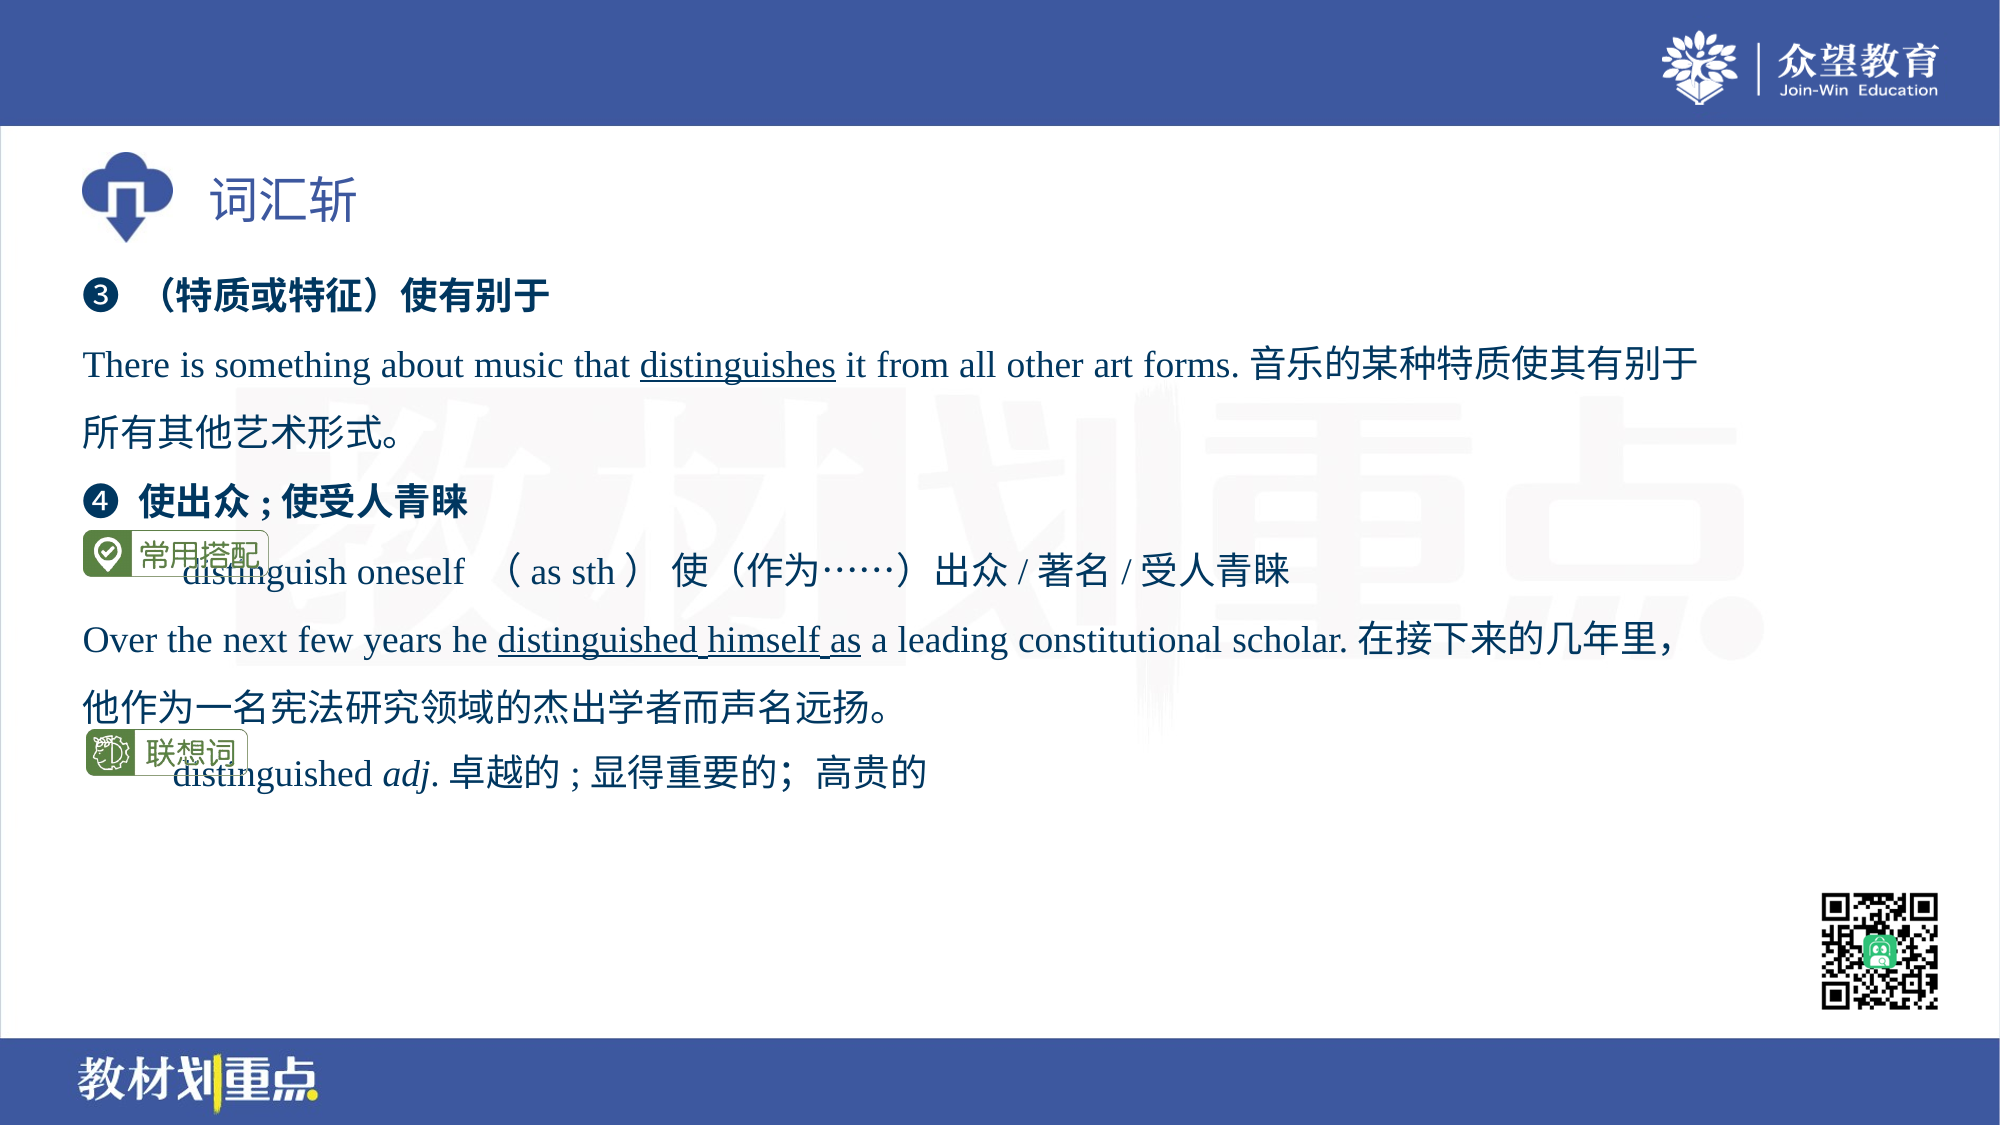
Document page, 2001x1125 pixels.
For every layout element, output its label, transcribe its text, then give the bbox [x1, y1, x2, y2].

text_box ➌ （特质或特征）使有别于 There is something about music that distinguishes it from all other art forms.音乐的某种特质使其有别于 所有其他艺术形式。 ➍ 使出众;使受人青睐 distinguish oneself （as sth） 使（作为……）出众/著名/受人青睐 Over the next few years he distinguished himself as a leading constitutional scholar.在接下来的几年里， 他作为一名宪法研究领域的杰出学者而声名远扬。 distinguished adj.卓越的;显得重要的；高贵的 [82, 248, 1817, 787]
picture [0, 0, 2000, 1125]
